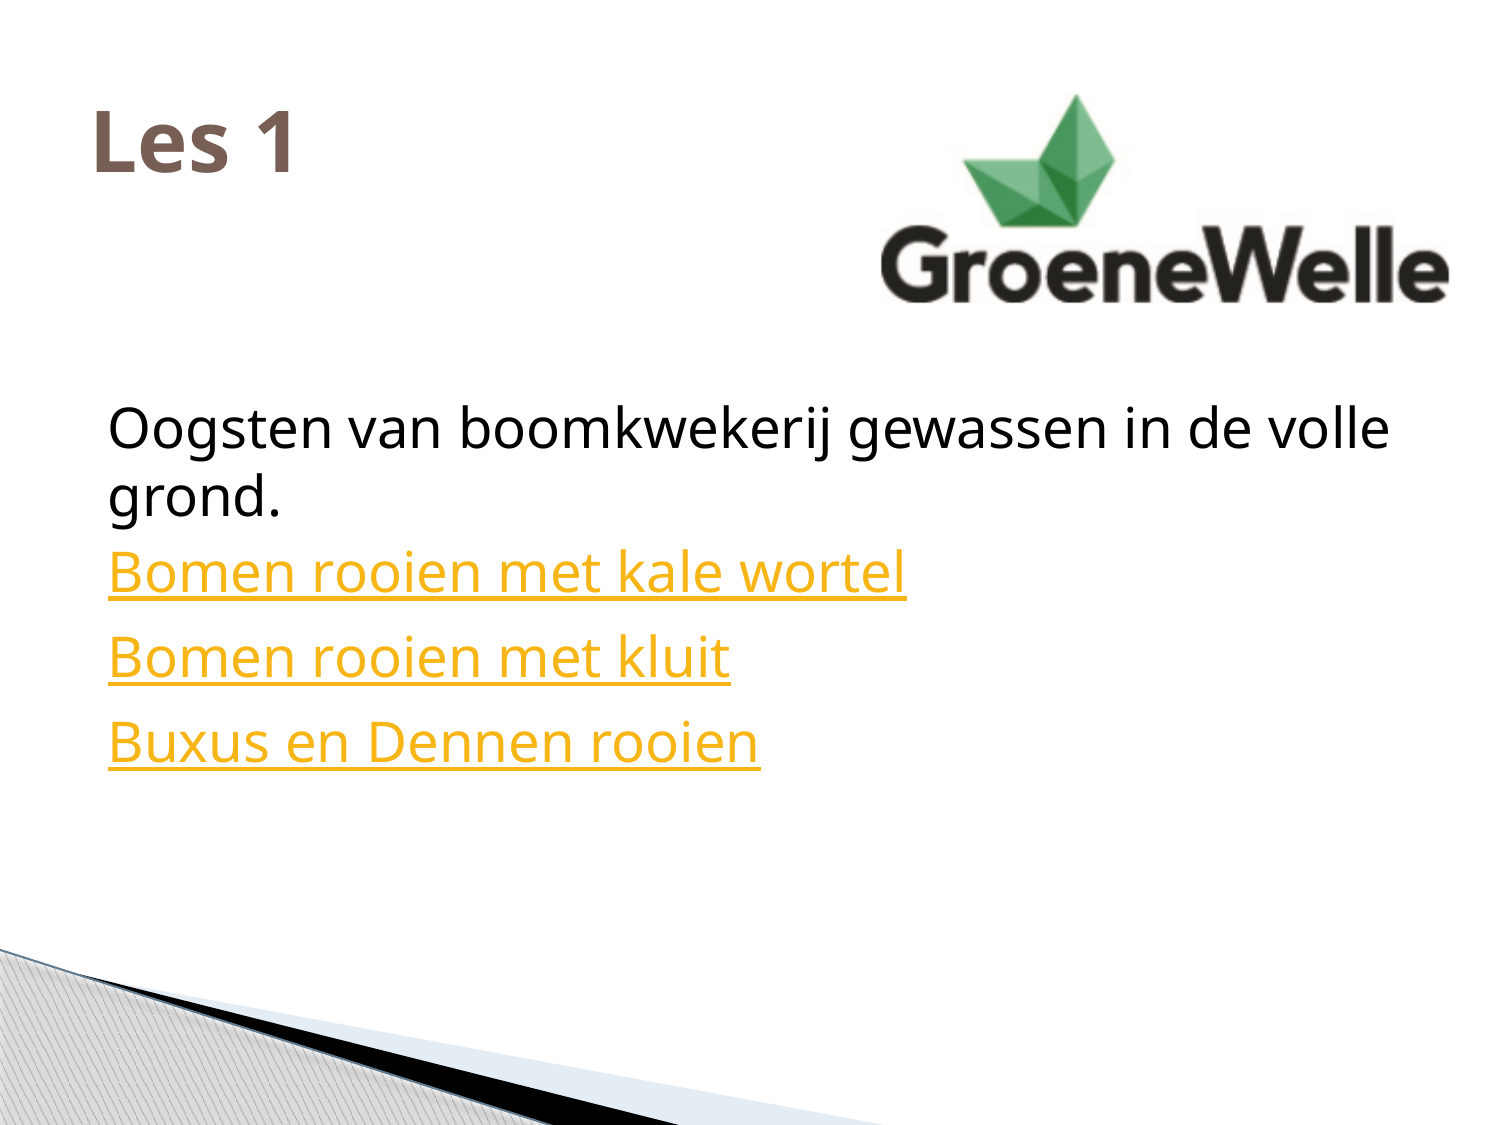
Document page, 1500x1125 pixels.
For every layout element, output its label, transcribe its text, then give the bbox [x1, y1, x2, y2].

list Oogsten van boomkwekerij gewassen in de volle grond. Bomen rooien met kale wortel Bomen rooien met kluit Buxus en Dennen rooien [75, 385, 1425, 986]
picture [867, 71, 1473, 320]
title Les 1 [75, 45, 1425, 233]
